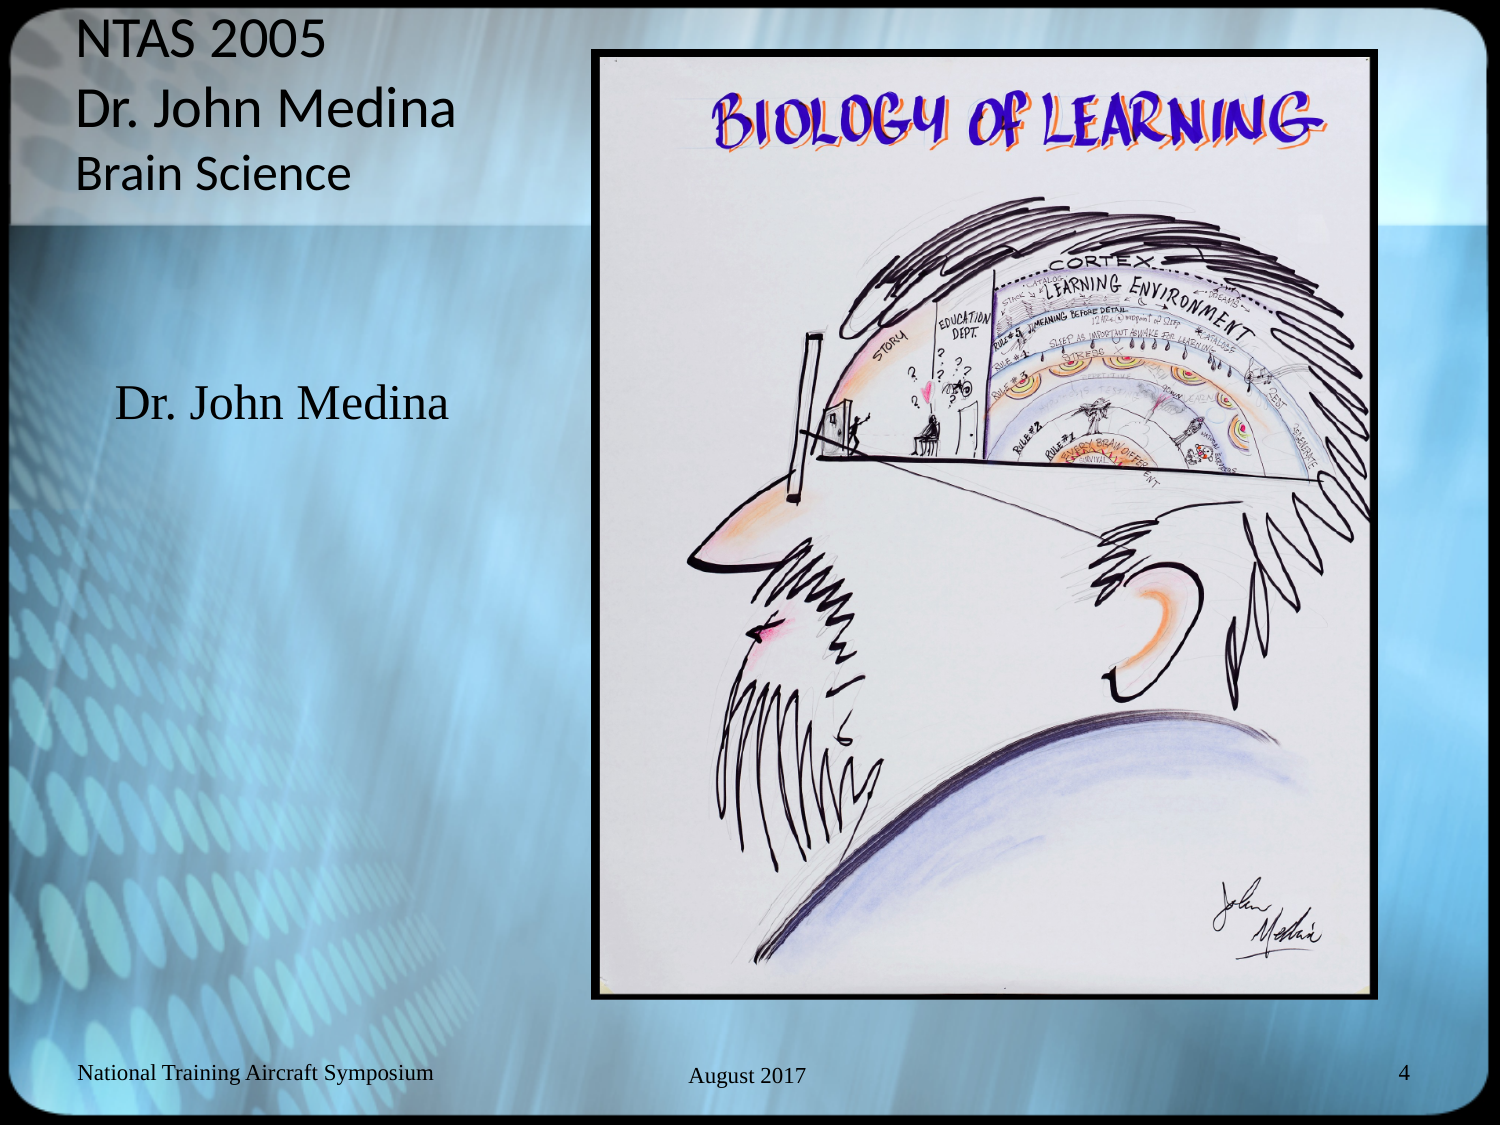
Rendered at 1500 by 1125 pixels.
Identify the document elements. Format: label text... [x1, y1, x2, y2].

slide_number National Training Aircraft Symposium [62, 1049, 501, 1101]
text_box Dr. John Medina [99, 362, 488, 438]
text_box NTAS 2005 Dr. John Medina Brain Science [74, 50, 589, 201]
picture [0, 0, 1500, 1125]
footer August 2017 [509, 1052, 986, 1125]
slide_number 4 [1074, 1049, 1426, 1101]
